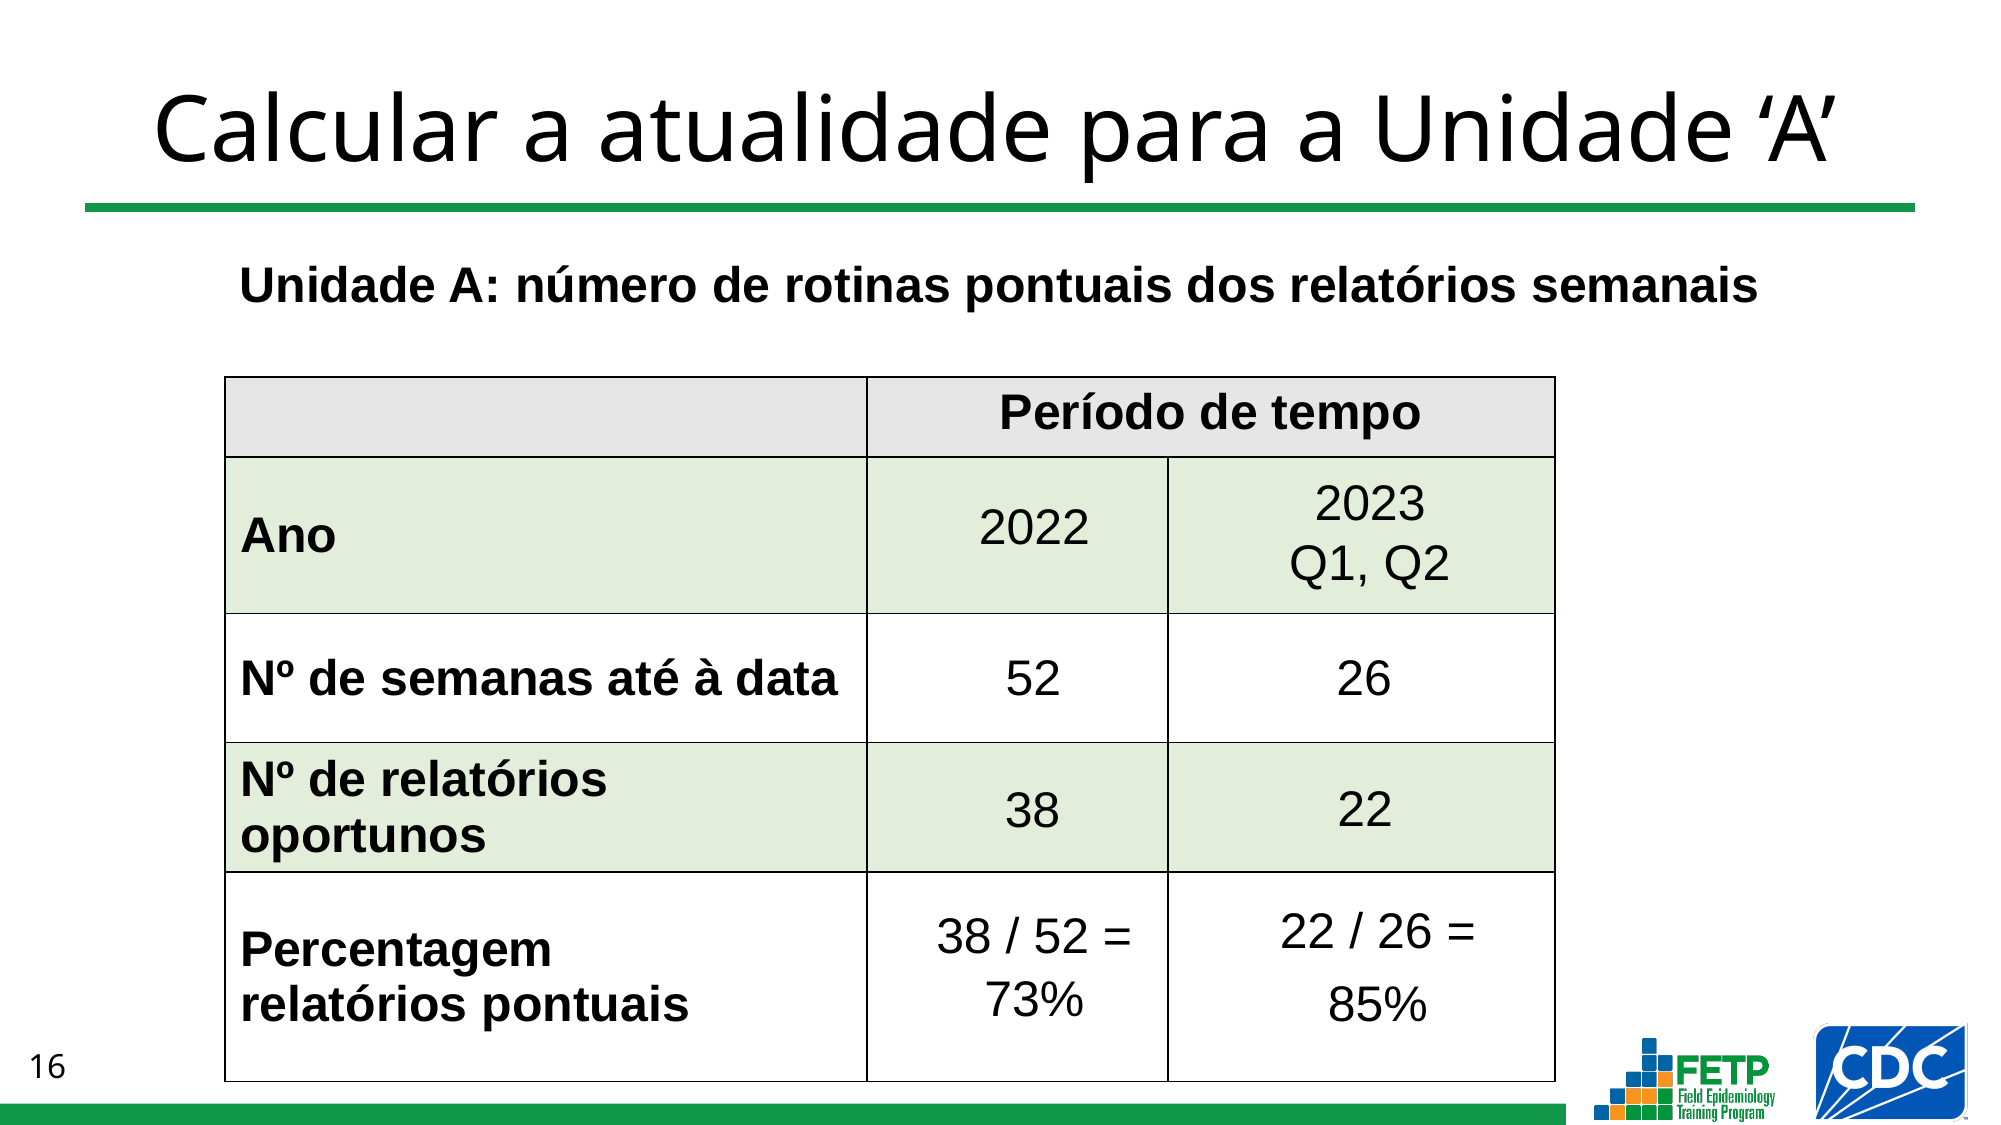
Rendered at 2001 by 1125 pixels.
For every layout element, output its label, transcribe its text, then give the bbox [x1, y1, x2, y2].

table_cell [868, 743, 1167, 777]
text_box 73% [865, 966, 1204, 1027]
text_box 85% [1209, 970, 1547, 1032]
picture [1813, 1023, 1968, 1122]
title Calcular a atualidade para a Unidade ‘A’ [137, 75, 1863, 207]
text_box 22 [1200, 776, 1531, 837]
table_cell [868, 1027, 1167, 1081]
table_cell [868, 838, 1167, 871]
table_cell Percentagem relatórios pontuais [226, 873, 866, 1081]
table_header [226, 378, 866, 456]
table_cell [1169, 743, 1554, 871]
table_cell [868, 458, 1167, 494]
table_cell Ano [226, 458, 866, 613]
text_box 26 [1199, 645, 1530, 706]
table_cell Nº de relatórios oportunos [226, 743, 866, 871]
text_box 38 [863, 777, 1202, 838]
text_box 2023 Q1, Q2 [1201, 470, 1539, 591]
table_header Período de tempo [868, 378, 1554, 456]
table_cell Nº de semanas até à data [226, 614, 866, 742]
table_cell [1169, 458, 1554, 613]
table_cell [1169, 614, 1554, 742]
picture [1594, 1038, 1775, 1122]
table_cell [868, 614, 1167, 742]
text_box 38 / 52 = [865, 904, 1204, 965]
list Unidade A: número de rotinas pontuais dos relatórios semanais [0, 245, 2000, 368]
text_box 2022 [865, 494, 1204, 555]
table_cell [868, 555, 1167, 613]
text_box 22 / 26 = [1209, 898, 1547, 959]
text_box 52 [935, 645, 1132, 706]
table_cell [868, 873, 1167, 904]
table_cell [1169, 873, 1554, 1081]
